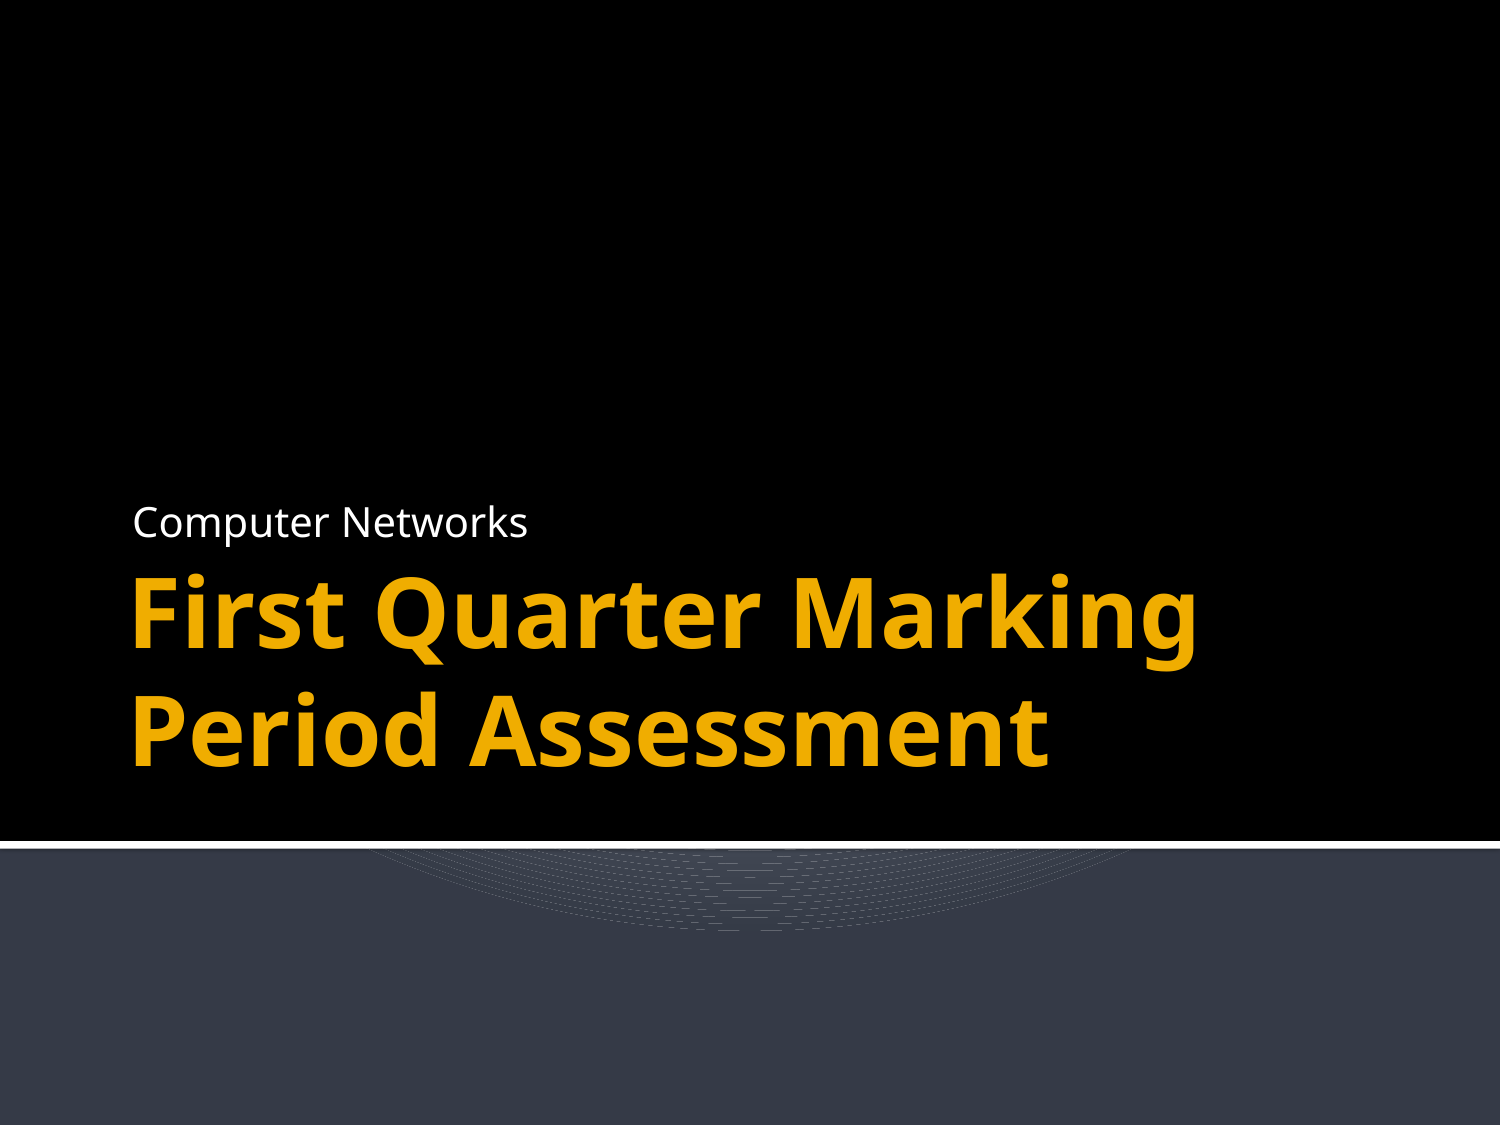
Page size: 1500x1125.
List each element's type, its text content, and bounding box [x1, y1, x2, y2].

subtitle Computer Networks [112, 299, 1438, 546]
title First Quarter Marking Period Assessment [112, 550, 1438, 825]
